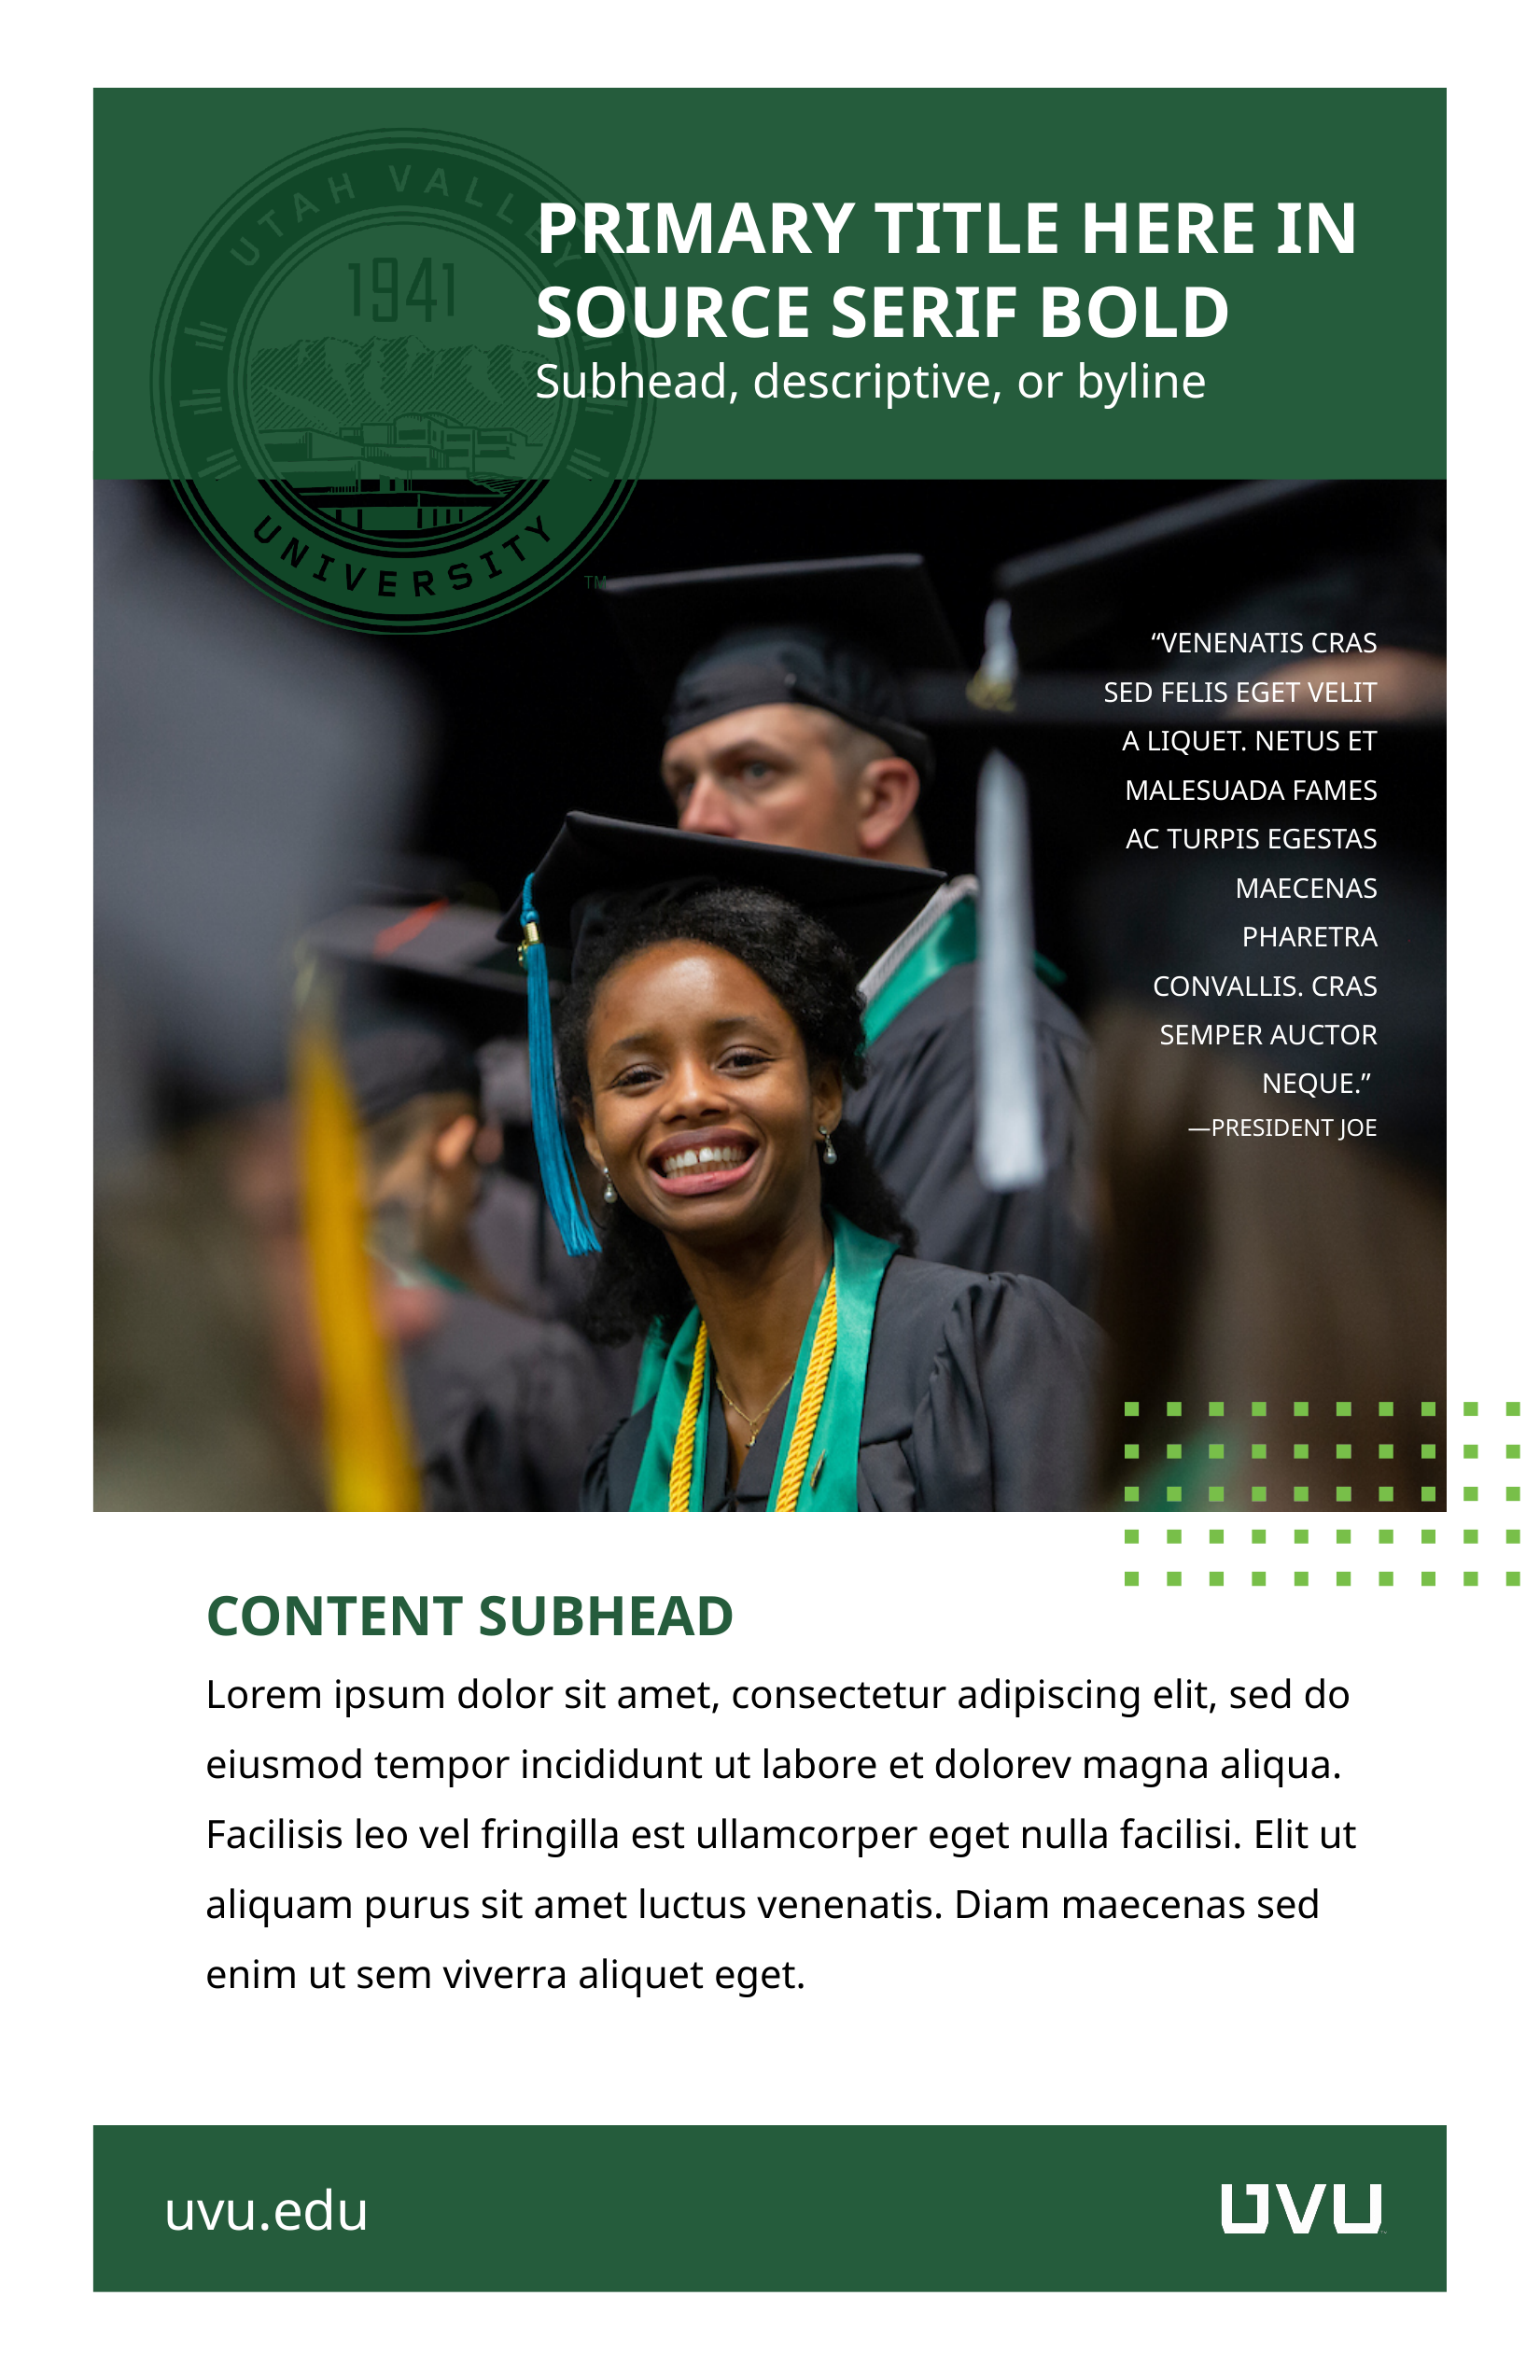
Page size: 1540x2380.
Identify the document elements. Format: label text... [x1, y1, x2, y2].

picture [1221, 2184, 1387, 2233]
text_box [92, 87, 1448, 481]
text_box uvu.edu [149, 2168, 555, 2248]
text_box [92, 2124, 1448, 2293]
text_box PRIMARY TITLE HERE IN SOURCE SERIF BOLD Subhead, descriptive, or byline [657, 175, 1447, 414]
text_box CONTENT SUBHEAD Lorem ipsum dolor sit amet, consectetur adipiscing elit, sed do eiusmod tempor incididunt ut labore et dolorev magna aliqua. Facilisis leo vel fringilla est ullamcorper eget nulla facilisi. Elit ut aliquam purus sit amet luctus venenatis. Diam maecenas sed enim ut sem viverra aliquet eget. [191, 1574, 1411, 2004]
picture [92, 127, 1520, 1610]
